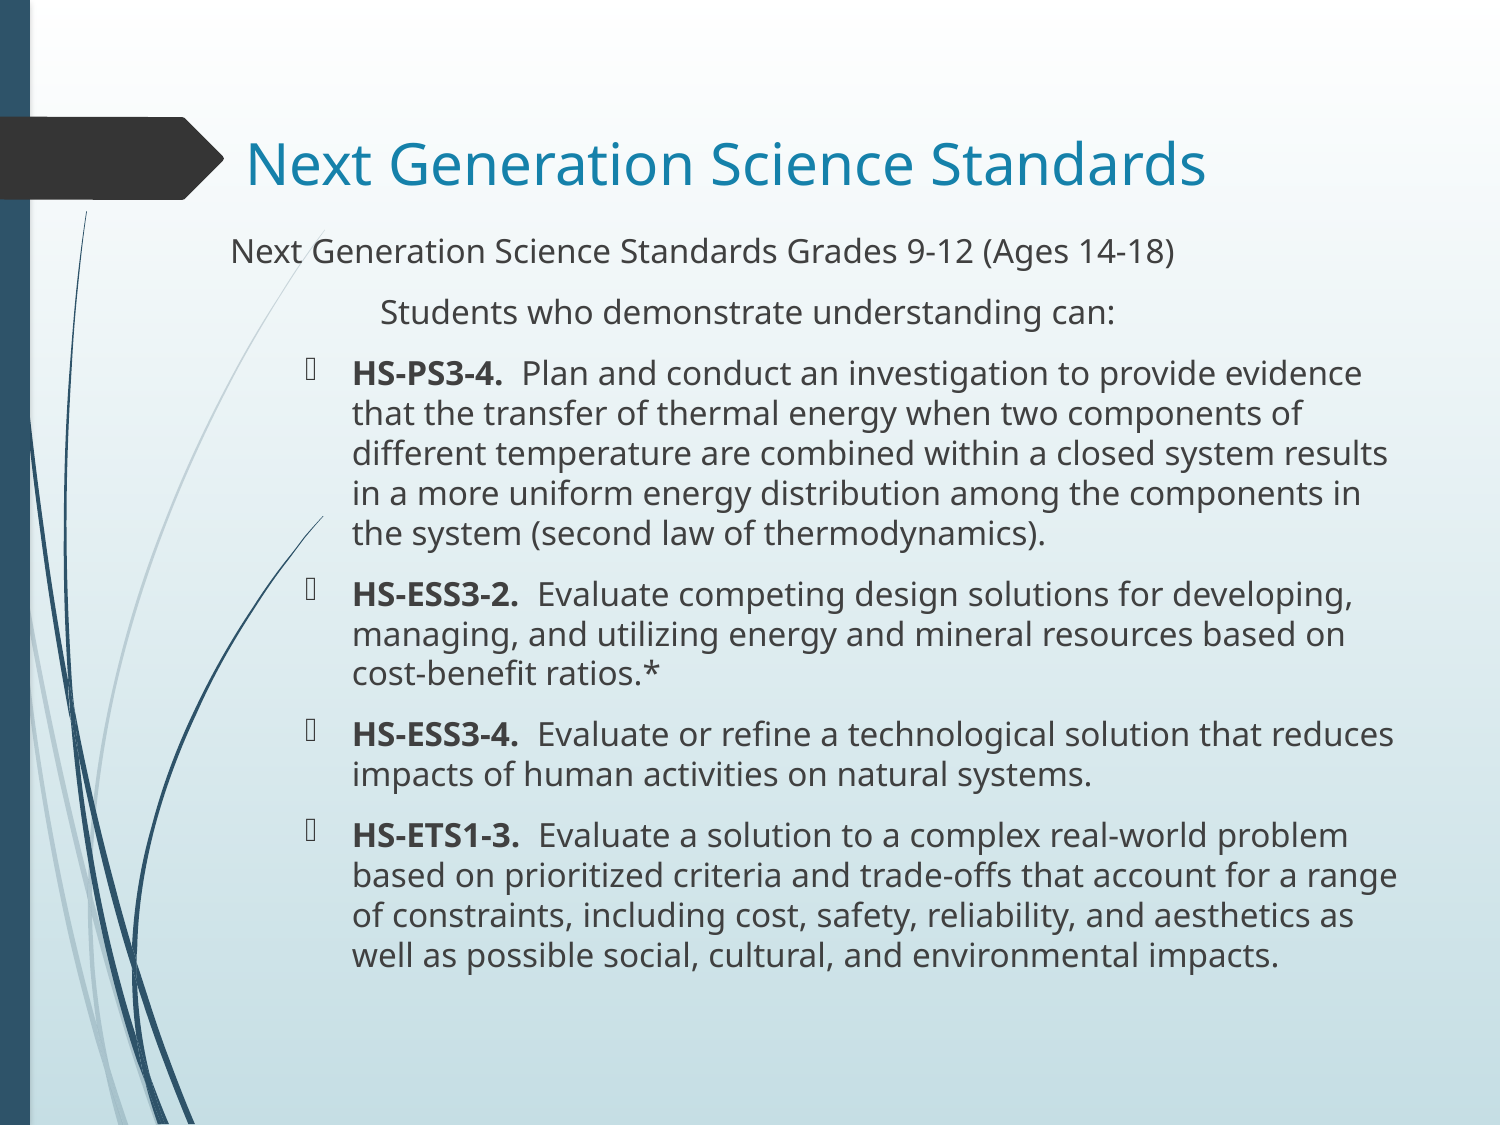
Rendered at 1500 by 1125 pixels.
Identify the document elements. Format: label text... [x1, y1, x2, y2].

title Next Generation Science Standards [230, 119, 1412, 225]
text_box Next Generation Science Standards Grades 9-12 (Ages 14-18) Students who demonstrate understanding can: HS-PS3-4. Plan and conduct an investigation to provide evidence that the transfer of thermal energy when two components of different temperature are combined within a closed system results in a more uniform energy distribution among the components in the system (second law of thermodynamics). HS-ESS3-2. Evaluate competing design solutions for developing, managing, and utilizing energy and mineral resources based on cost-benefit ratios.* HS-ESS3-4. Evaluate or refine a technological solution that reduces impacts of human activities on natural systems. HS-ETS1-3. Evaluate a solution to a complex real-world problem based on prioritized criteria and trade-offs that account for a range of constraints, including cost, safety, reliability, and aesthetics as well as possible social, cultural, and environmental impacts. [218, 225, 1412, 759]
